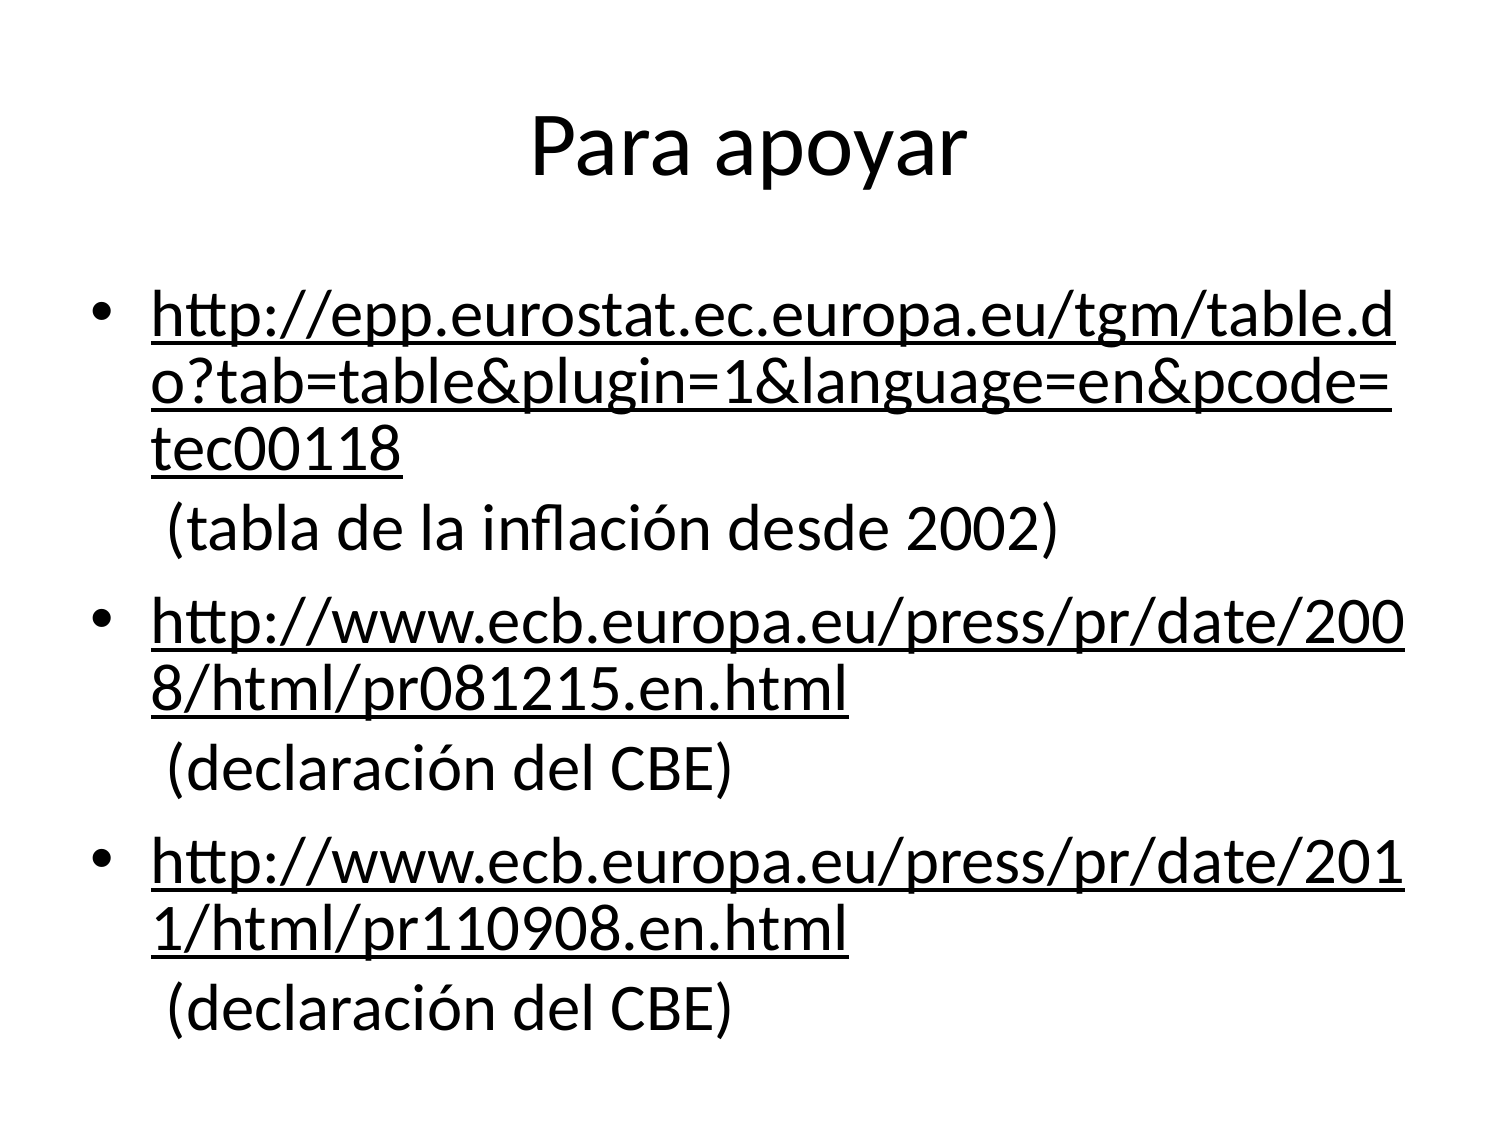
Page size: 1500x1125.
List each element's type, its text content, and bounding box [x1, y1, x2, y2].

list http://epp.eurostat.ec.europa.eu/tgm/table.do?tab=table&plugin=1&language=en&pcode=tec00118 (tabla de la inflación desde 2002) http://www.ecb.europa.eu/press/pr/date/2008/html/pr081215.en.html (declaración del CBE) http://www.ecb.europa.eu/press/pr/date/2011/html/pr110908.en.html (declaración del CBE) [75, 262, 1425, 1005]
title Para apoyar [75, 45, 1425, 233]
